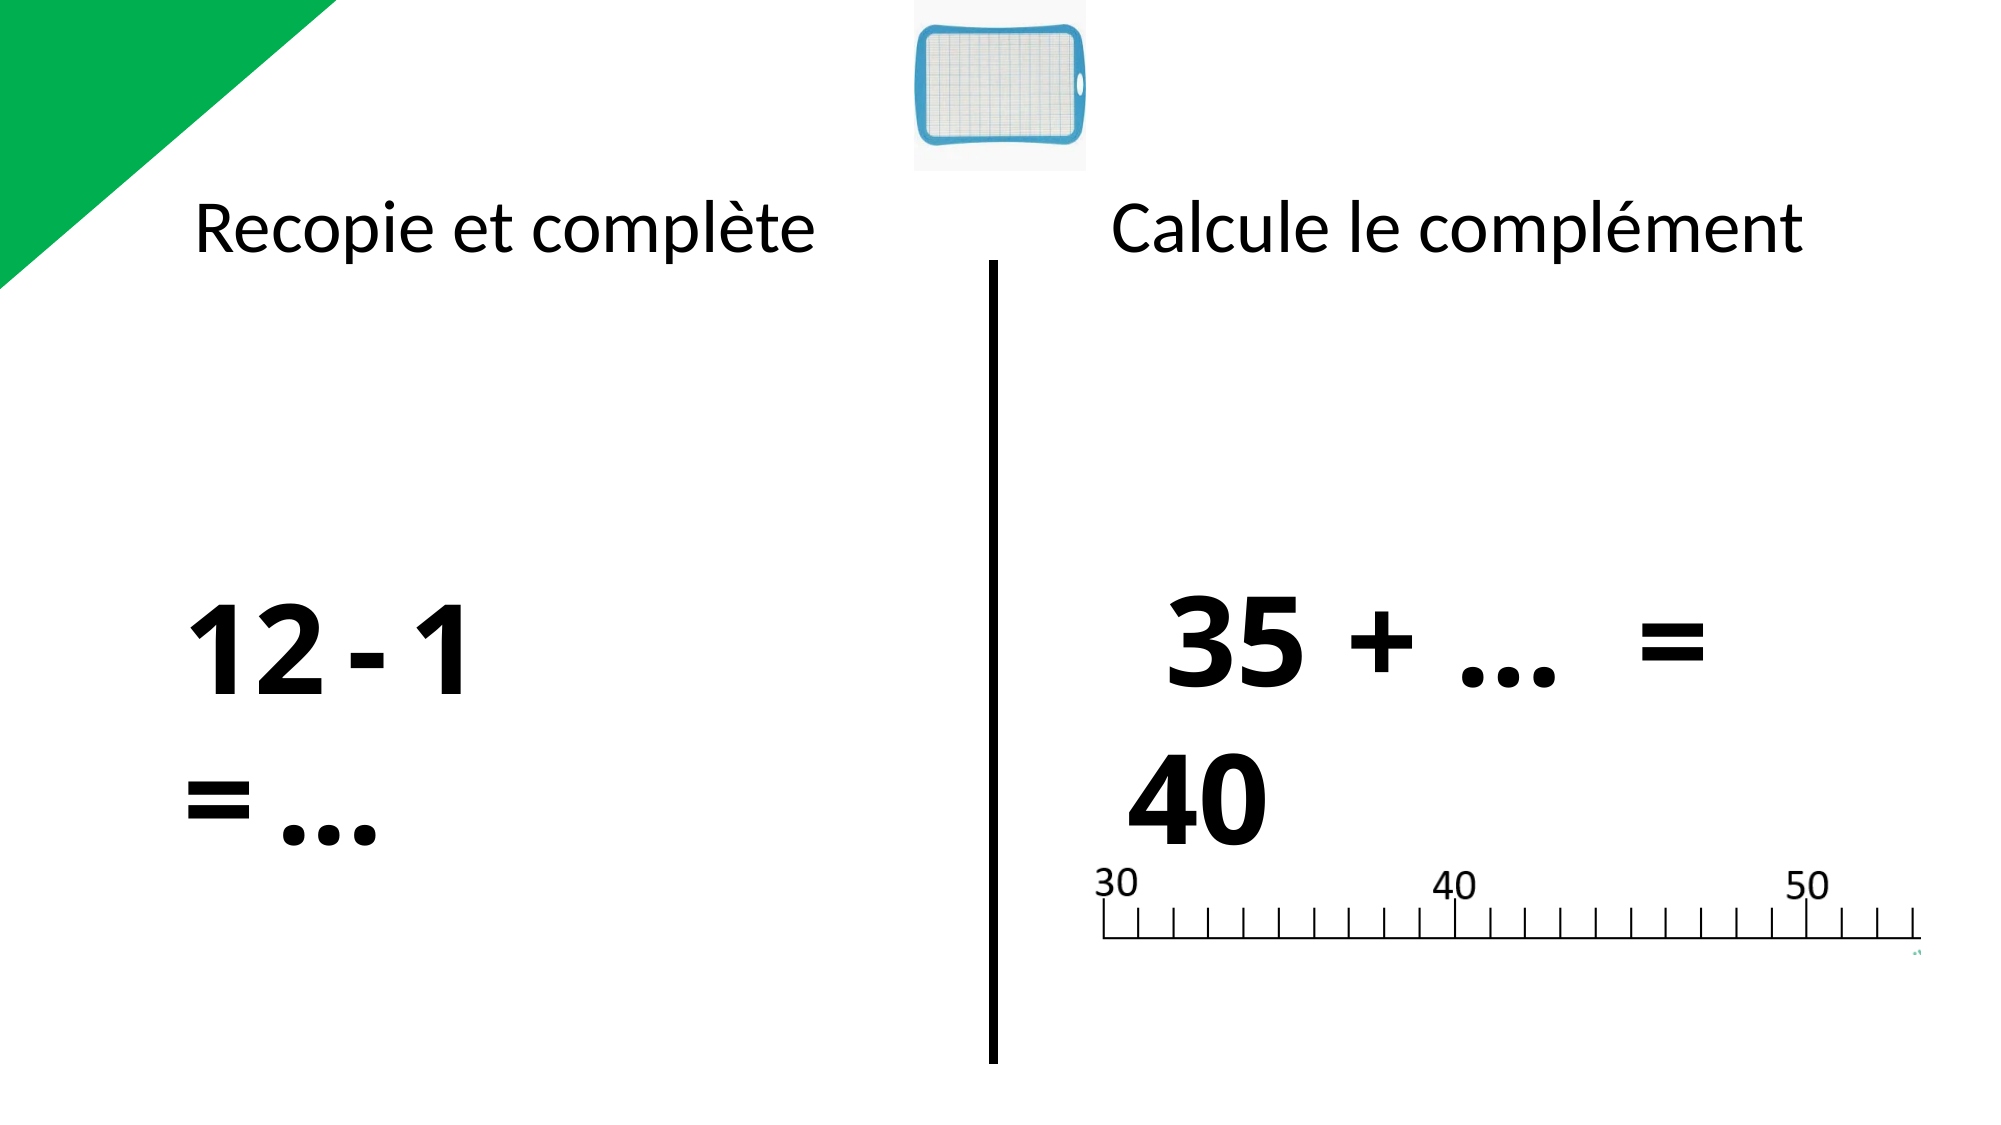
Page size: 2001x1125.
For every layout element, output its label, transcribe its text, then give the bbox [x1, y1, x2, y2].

text_box 35 + … = 40 [1112, 511, 1844, 850]
picture [1085, 850, 1921, 955]
picture [914, 0, 1086, 171]
text_box Recopie et complète [179, 170, 833, 276]
text_box [0, 0, 337, 290]
text_box 12 - 1 = ... [168, 562, 678, 878]
text_box Calcule le complément [1096, 170, 1820, 276]
